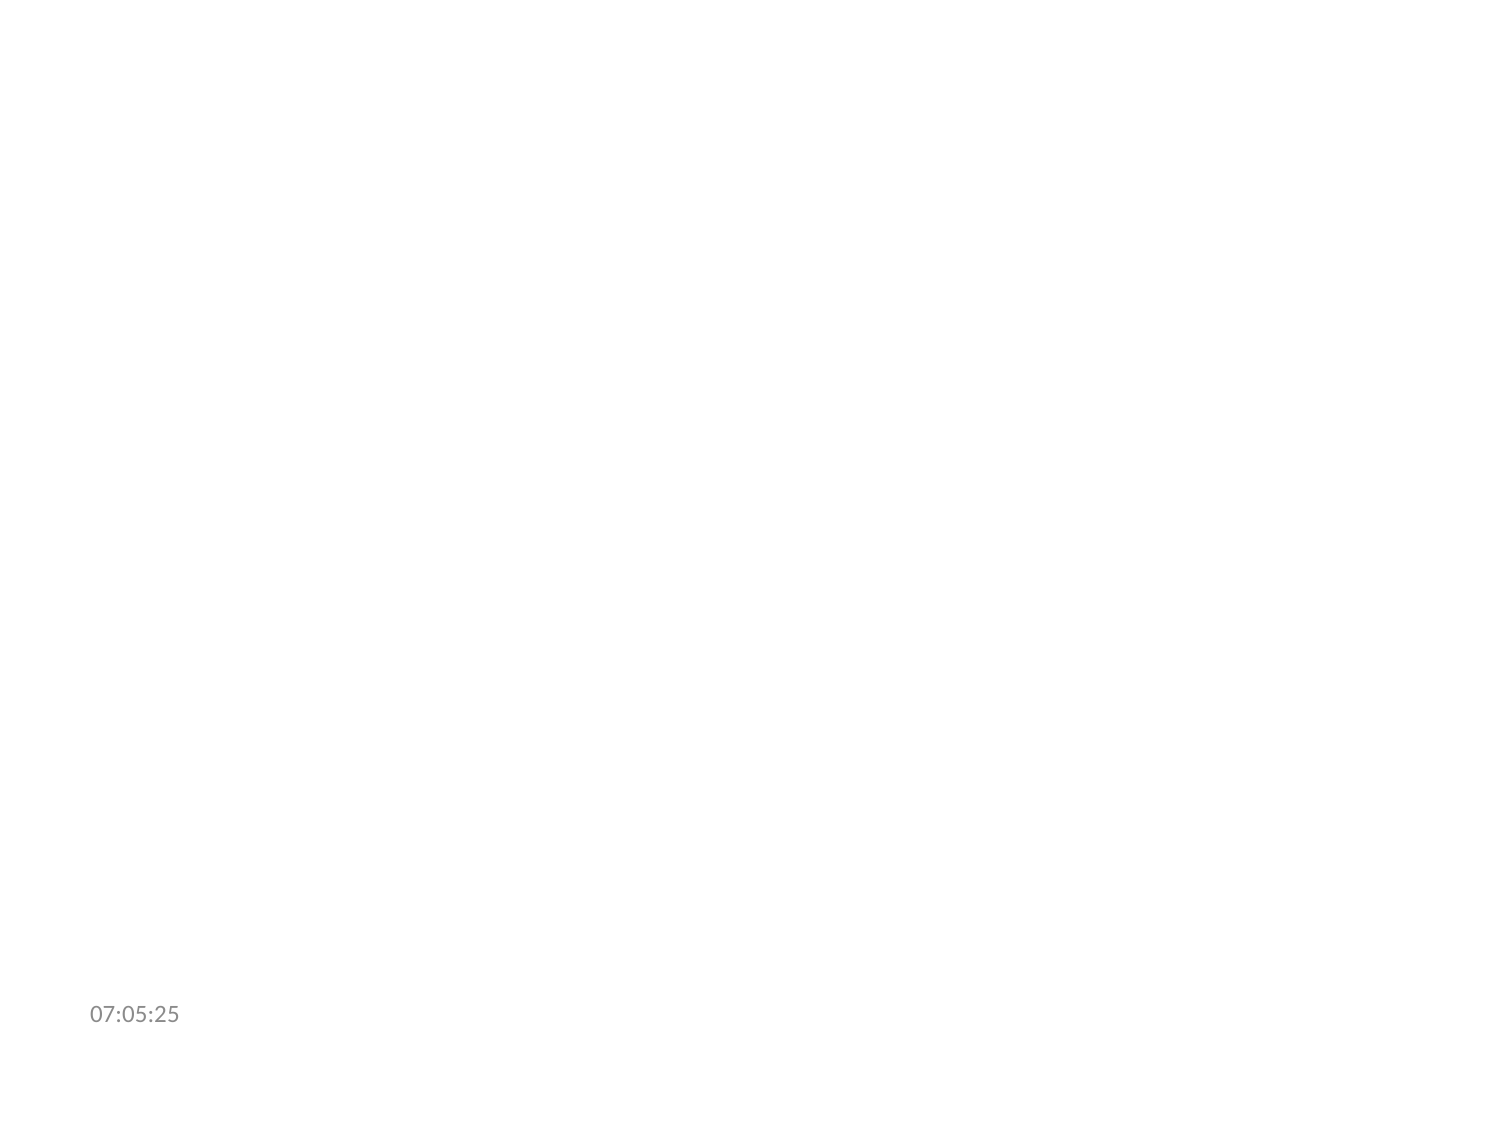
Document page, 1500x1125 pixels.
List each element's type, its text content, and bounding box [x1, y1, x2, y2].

text_box 15:35:09 [75, 982, 425, 1043]
